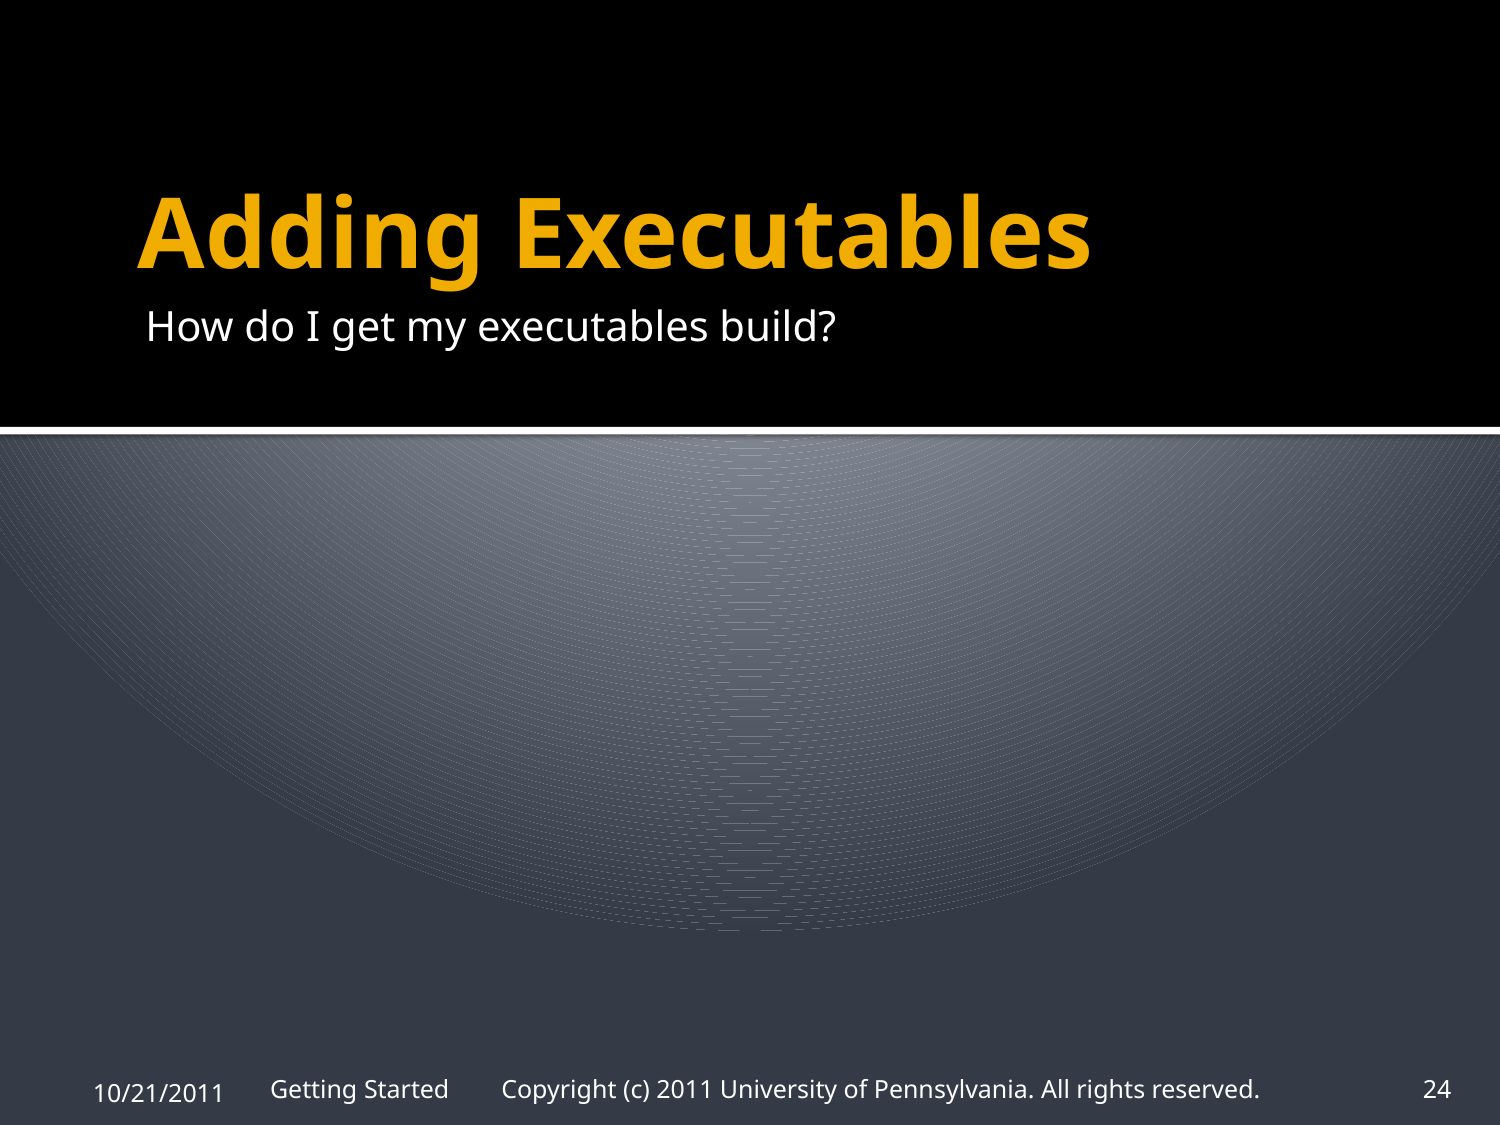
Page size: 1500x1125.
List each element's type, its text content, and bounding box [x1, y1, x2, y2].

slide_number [75, 1062, 238, 1108]
slide_number 24 [1345, 1062, 1467, 1108]
footer Getting Started Copyright (c) 2011 University of Pennsylvania. All rights reserved. [262, 1062, 1337, 1108]
title Adding Executables [123, 19, 1438, 288]
list How do I get my executables build? [121, 299, 1438, 413]
